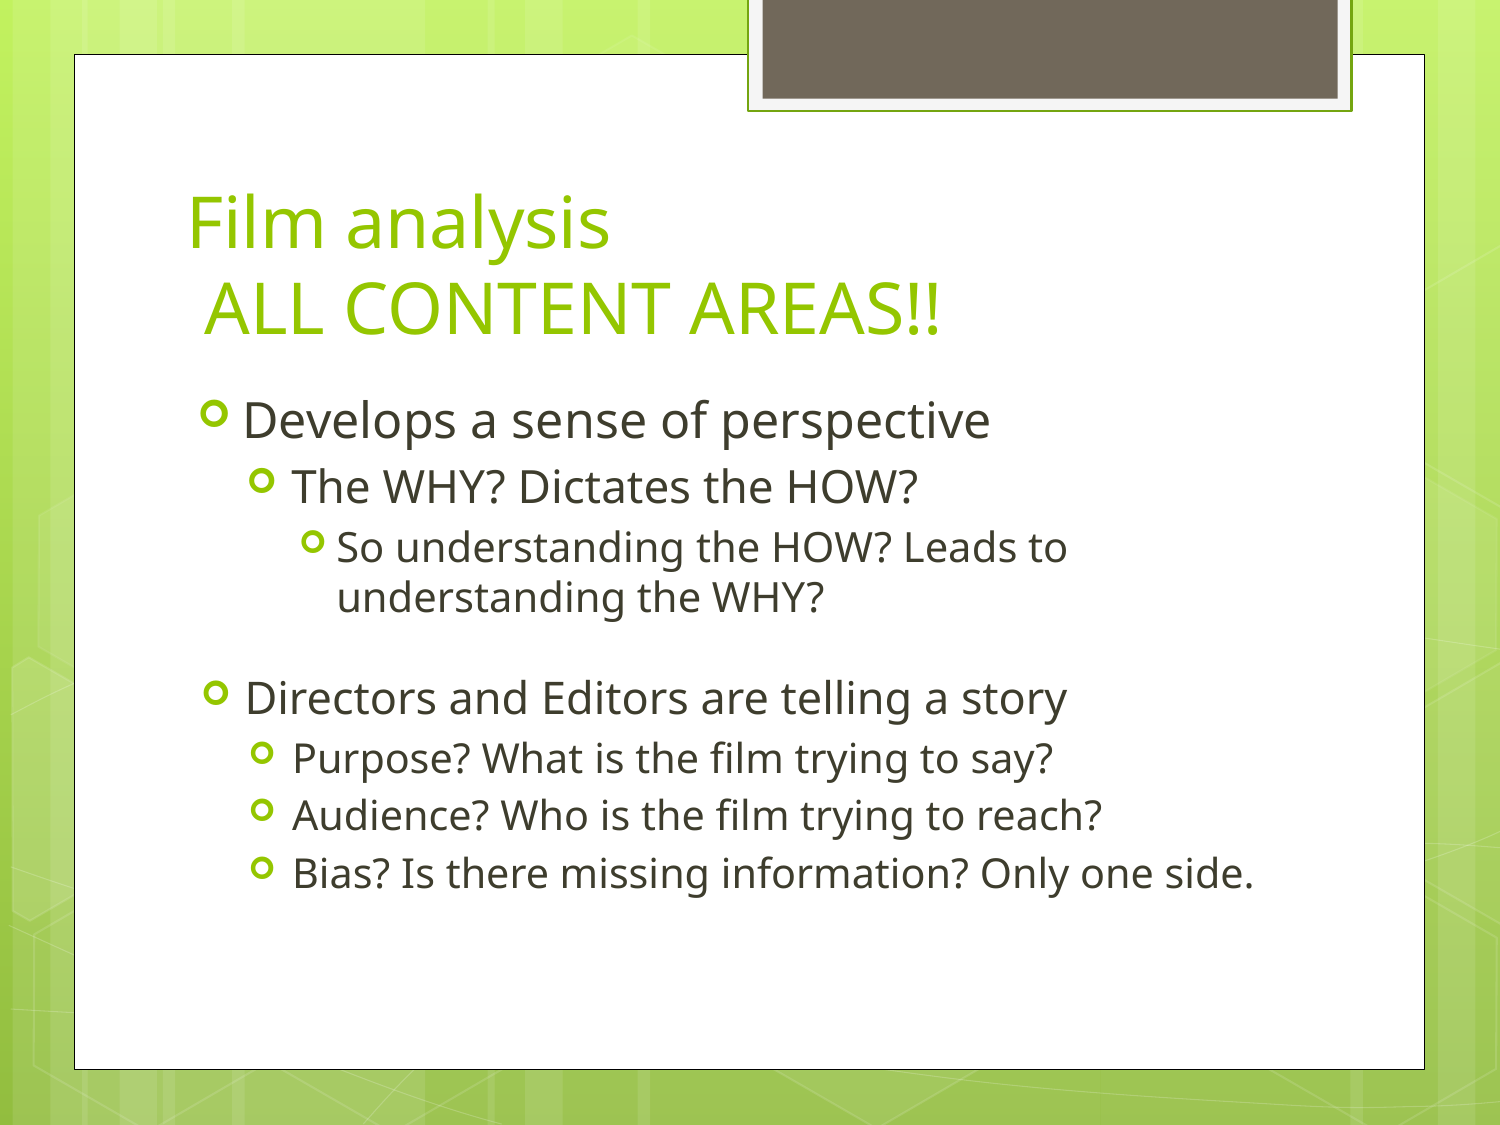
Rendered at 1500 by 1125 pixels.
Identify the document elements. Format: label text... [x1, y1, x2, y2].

list Develops a sense of perspective The WHY? Dictates the HOW? So understanding the HOW? Leads to understanding the WHY? [171, 381, 1283, 650]
text_box Directors and Editors are telling a story Purpose? What is the film trying to say? Audience? Who is the film trying to reach? Bias? Is there missing information? Only one side. [174, 662, 1287, 932]
title Film analysis ALL CONTENT AREAS!! [171, 168, 1324, 357]
